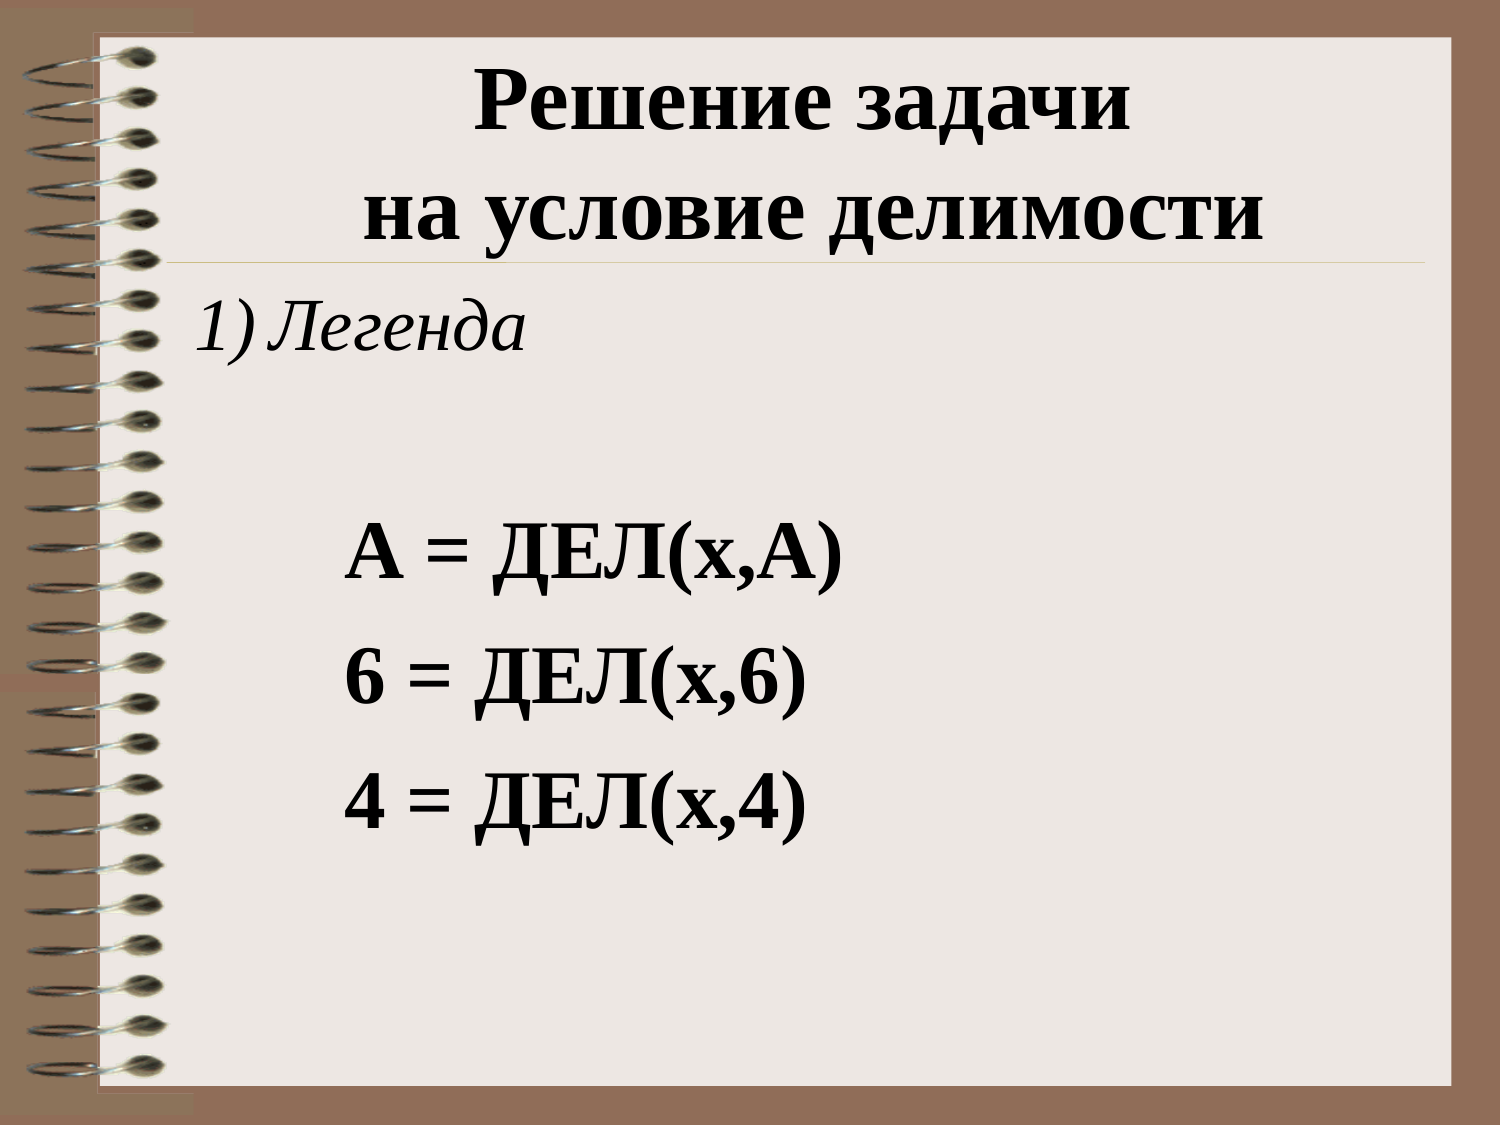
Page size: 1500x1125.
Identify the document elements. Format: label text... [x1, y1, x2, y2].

picture [0, 8, 194, 674]
text_box Решение задачи на условие делимости [171, 30, 1459, 266]
text_box Легенда А = ДЕЛ(x,А) 6 = ДЕЛ(x,6) 4 = ДЕЛ(x,4) [179, 268, 1396, 968]
picture [0, 692, 194, 1115]
